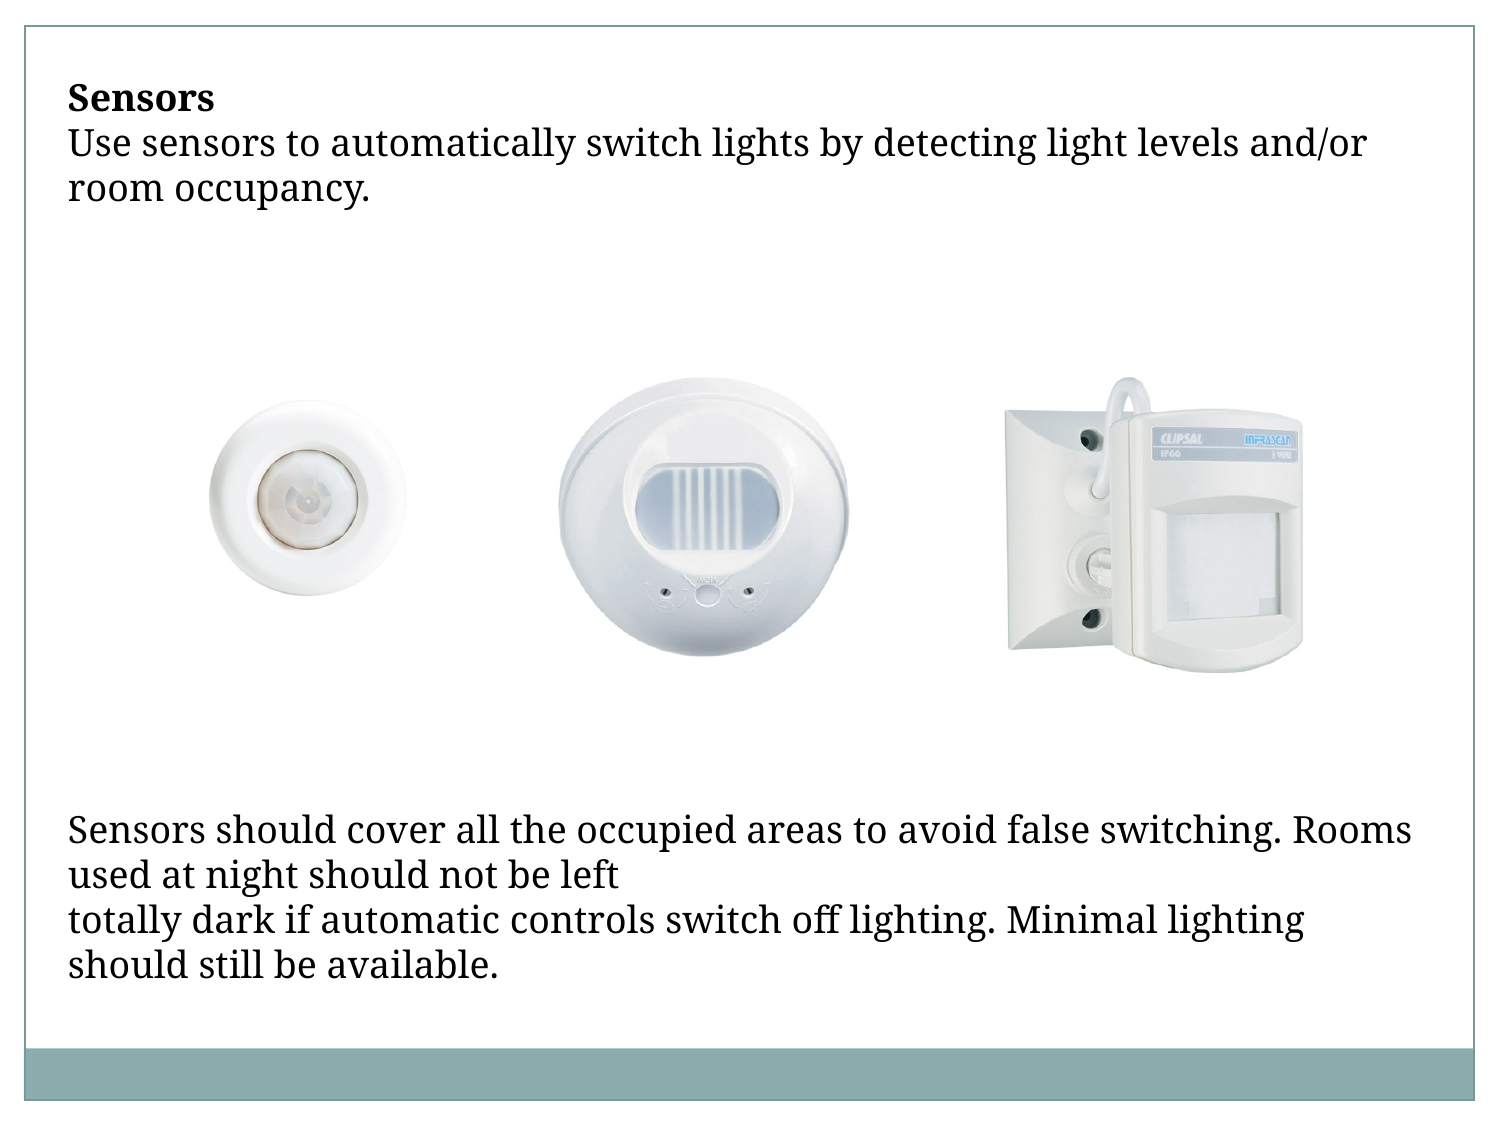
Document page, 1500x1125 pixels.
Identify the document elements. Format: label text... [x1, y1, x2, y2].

text_box Sensors Use sensors to automatically switch lights by detecting light levels and/or room occupancy. [53, 66, 1447, 217]
text_box Sensors should cover all the occupied areas to avoid false switching. Rooms used at night should not be left totally dark if automatic controls switch off lighting. Minimal lighting should still be available. [53, 798, 1447, 994]
picture [194, 385, 420, 610]
picture [974, 349, 1328, 704]
picture [537, 349, 868, 680]
